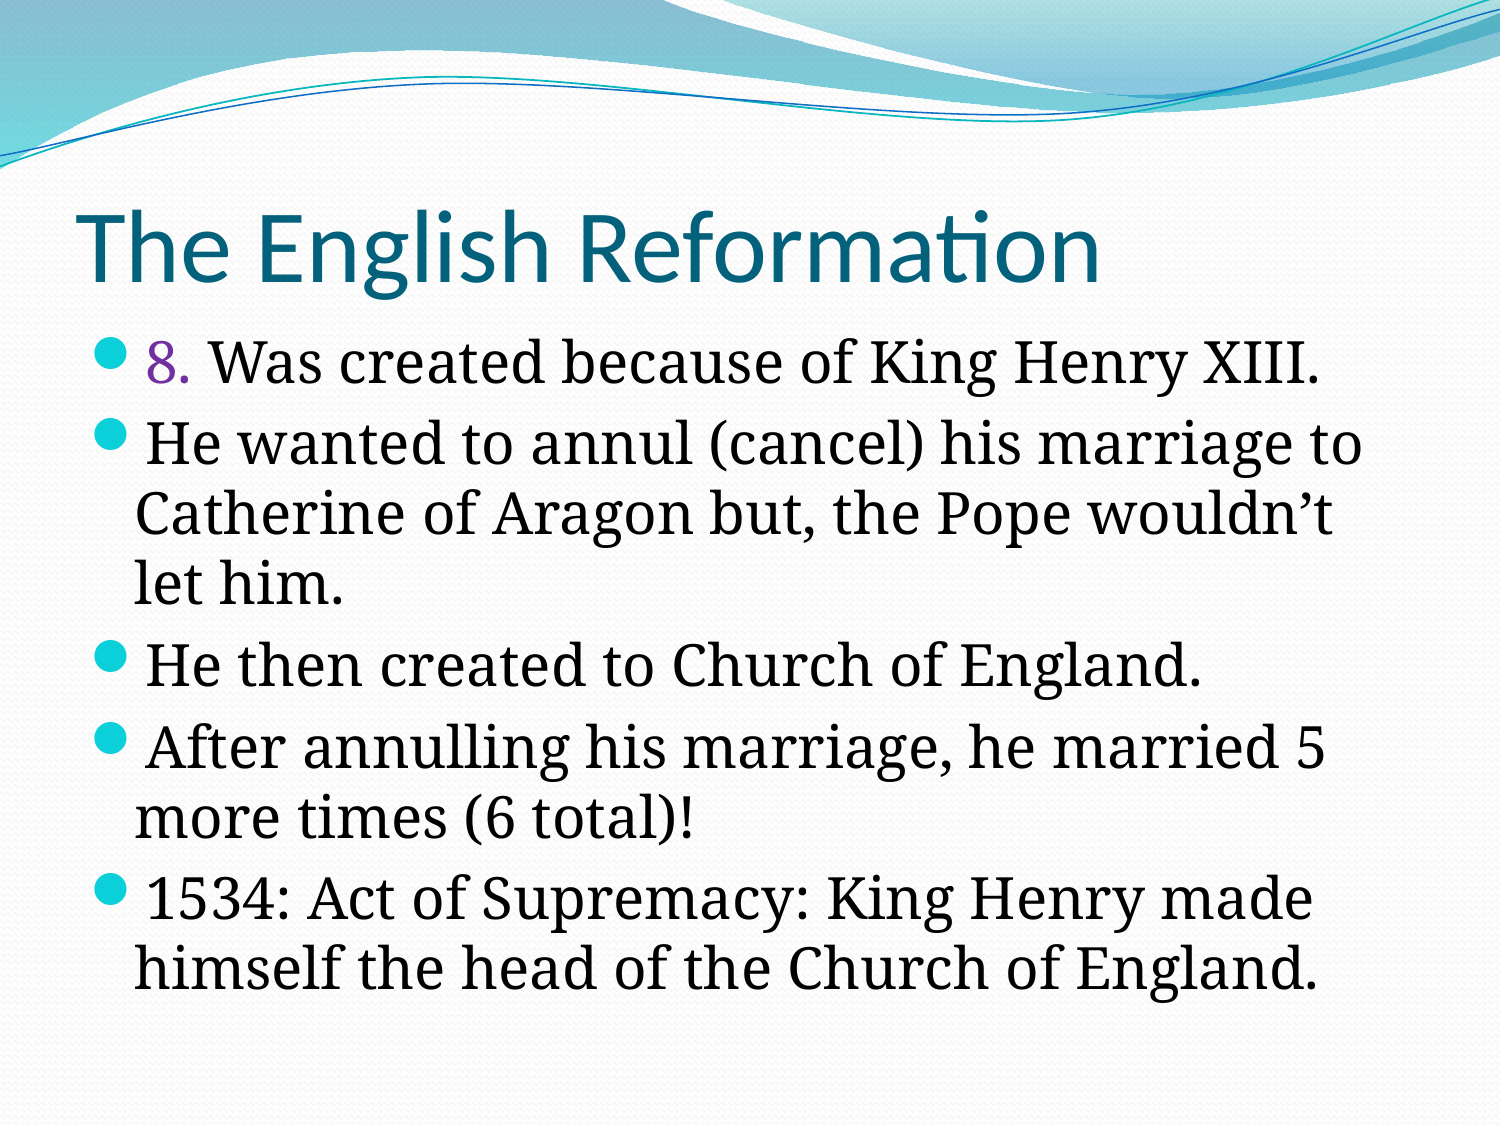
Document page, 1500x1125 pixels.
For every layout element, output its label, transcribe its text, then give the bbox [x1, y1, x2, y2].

list 8. Was created because of King Henry XIII. He wanted to annul (cancel) his marriage to Catherine of Aragon but, the Pope wouldn’t let him. He then created to Church of England. After annulling his marriage, he married 5 more times (6 total)! 1534: Act of Supremacy: King Henry made himself the head of the Church of England. [75, 317, 1425, 1038]
title The English Reformation [75, 115, 1425, 303]
